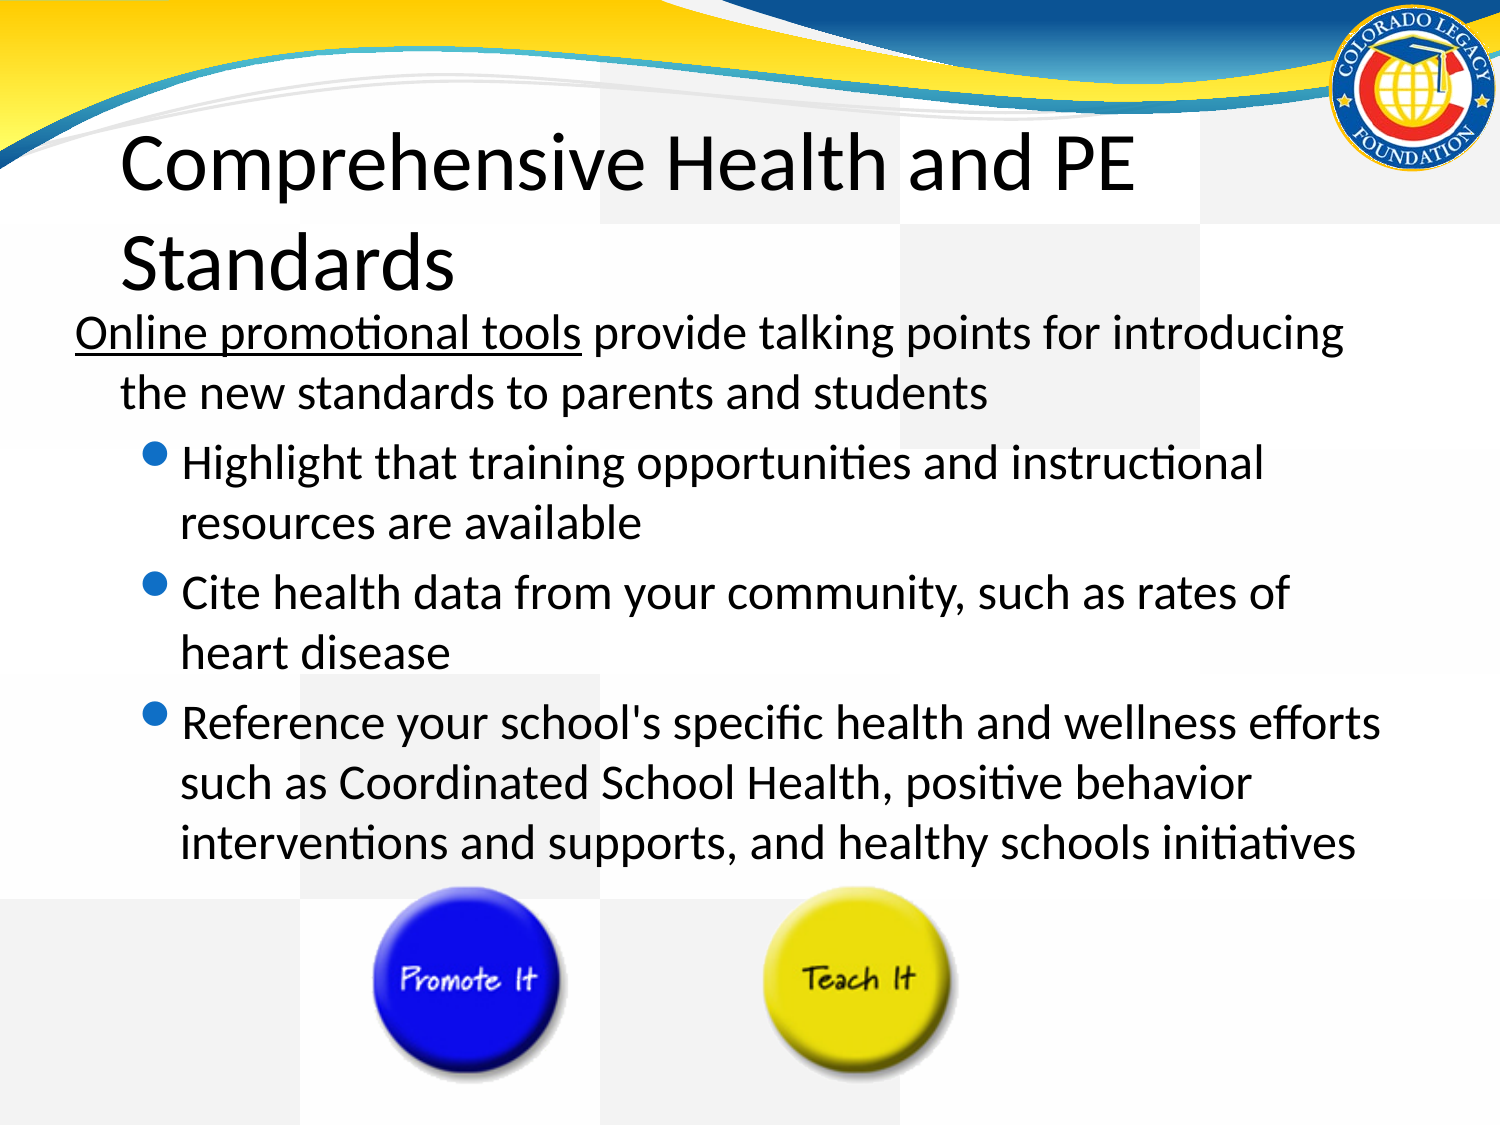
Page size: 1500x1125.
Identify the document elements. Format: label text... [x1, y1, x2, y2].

list Online promotional tools provide talking points for introducing the new standards to parents and students Highlight that training opportunities and instructional resources are available Cite health data from your community, such as rates of heart disease Reference your school's specific health and wellness efforts such as Coordinated School Health, positive behavior interventions and supports, and healthy schools initiatives [60, 291, 1425, 1103]
title Comprehensive Health and PE Standards [120, 179, 1470, 308]
picture [749, 877, 965, 1091]
picture [1332, 7, 1495, 169]
picture [359, 877, 577, 1091]
